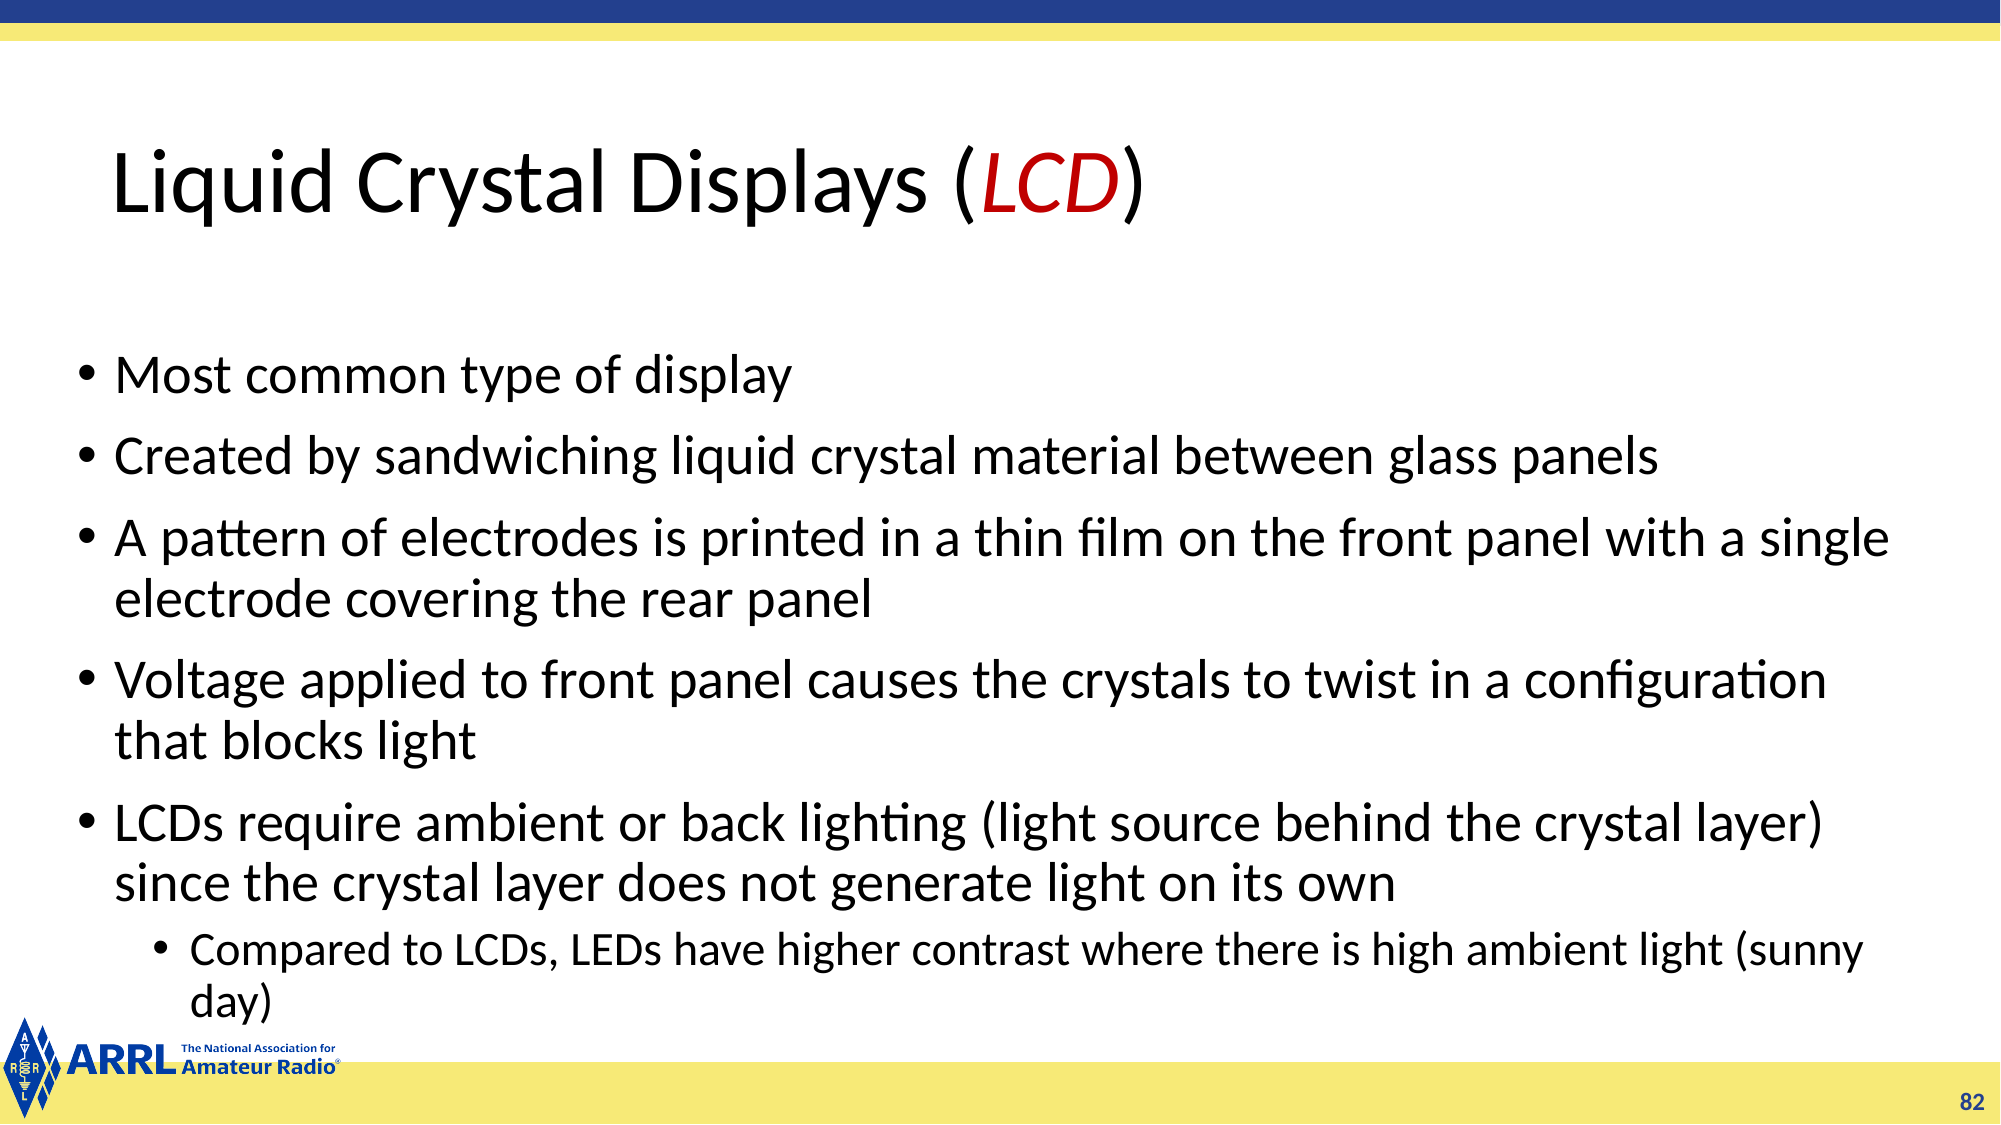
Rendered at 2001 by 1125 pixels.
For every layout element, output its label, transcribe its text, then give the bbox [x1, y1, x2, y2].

title Liquid Crystal Displays (LCD) [96, 126, 1897, 337]
picture [1, 1015, 342, 1121]
list Most common type of display Created by sandwiching liquid crystal material between glass panels A pattern of electrodes is printed in a thin film on the front panel with a single electrode covering the rear panel Voltage applied to front panel causes the crystals to twist in a configuration that blocks light LCDs require ambient or back lighting (light source behind the crystal layer) since the crystal layer does not generate light on its own Compared to LCDs, LEDs have higher contrast where there is high ambient light (sunny day) [62, 337, 1950, 1075]
